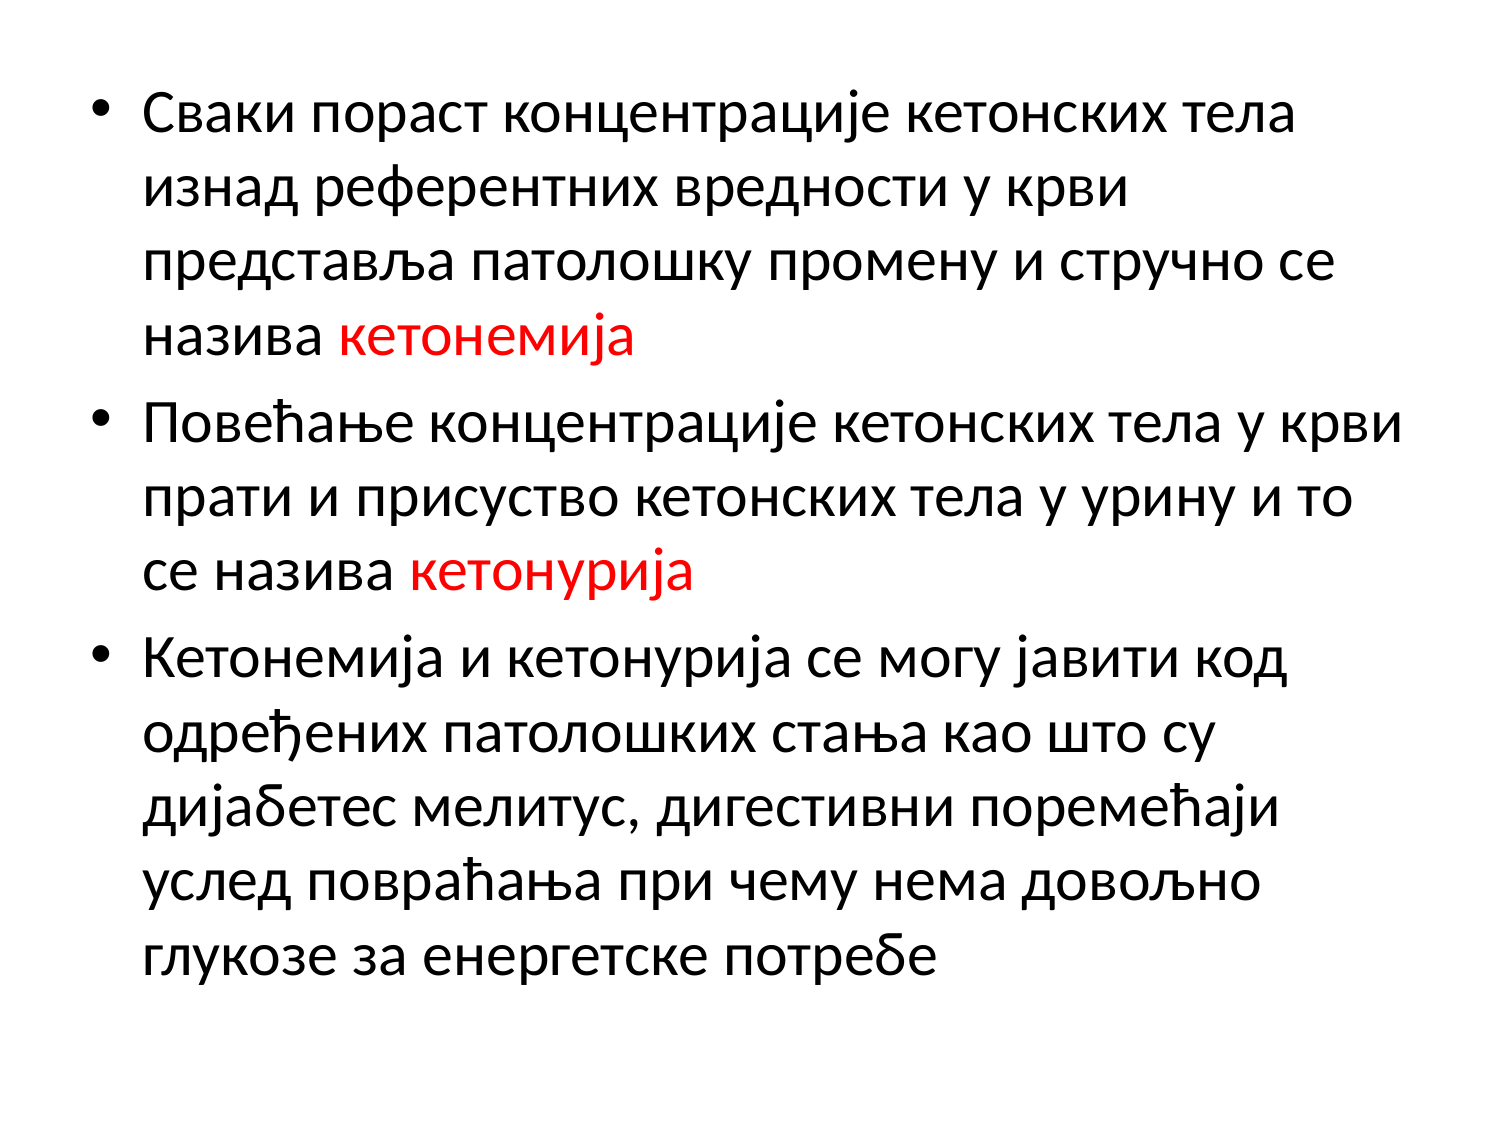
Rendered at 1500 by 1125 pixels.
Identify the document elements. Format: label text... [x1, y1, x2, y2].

list Сваки пораст концентрације кетонских тела изнад референтних вредности у крви представља патолошку промену и стручно се назива кетонемија Повећање концентрације кетонских тела у крви прати и присуство кетонских тела у урину и то се назива кетонурија Кетонемија и кетонурија се могу јавити код одређених патолошких стања као што су дијабетес мелитус, дигестивни поремећаји услед повраћања при чему нема довољно глукозе за енергетске потребе [75, 62, 1425, 1005]
